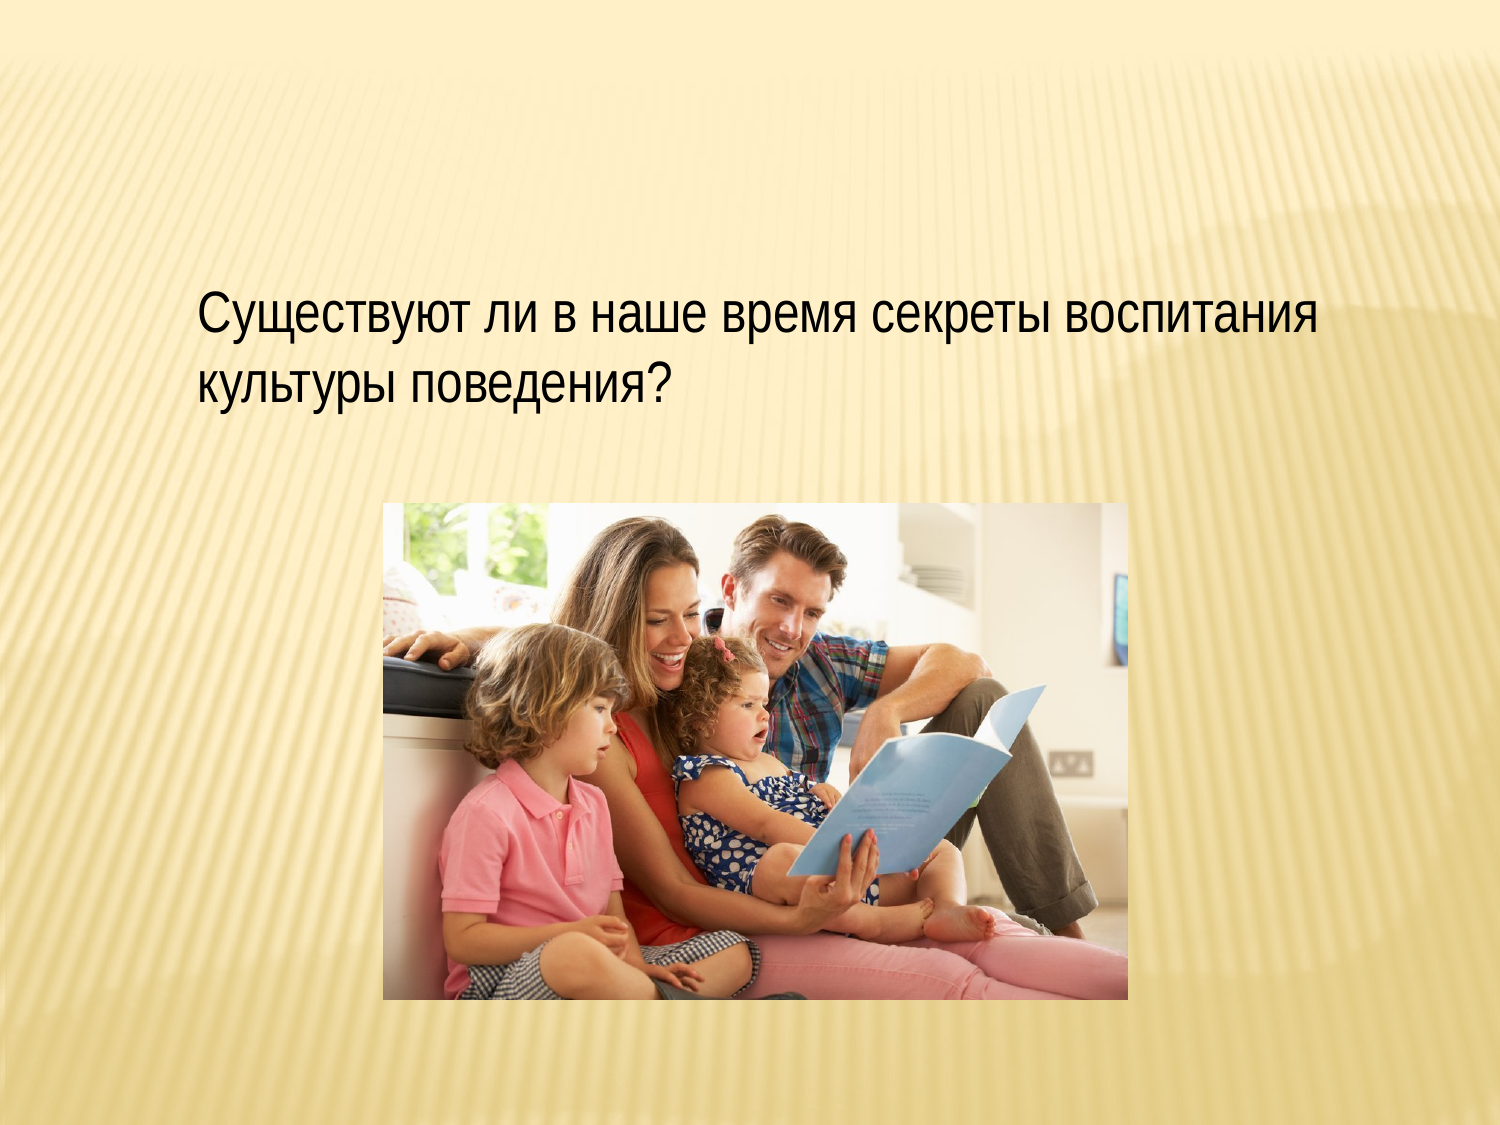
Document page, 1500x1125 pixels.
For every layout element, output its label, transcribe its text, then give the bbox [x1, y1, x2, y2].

text_box Существуют ли в наше время секреты воспитания культуры поведения? [182, 267, 1341, 422]
picture [383, 503, 1129, 1001]
